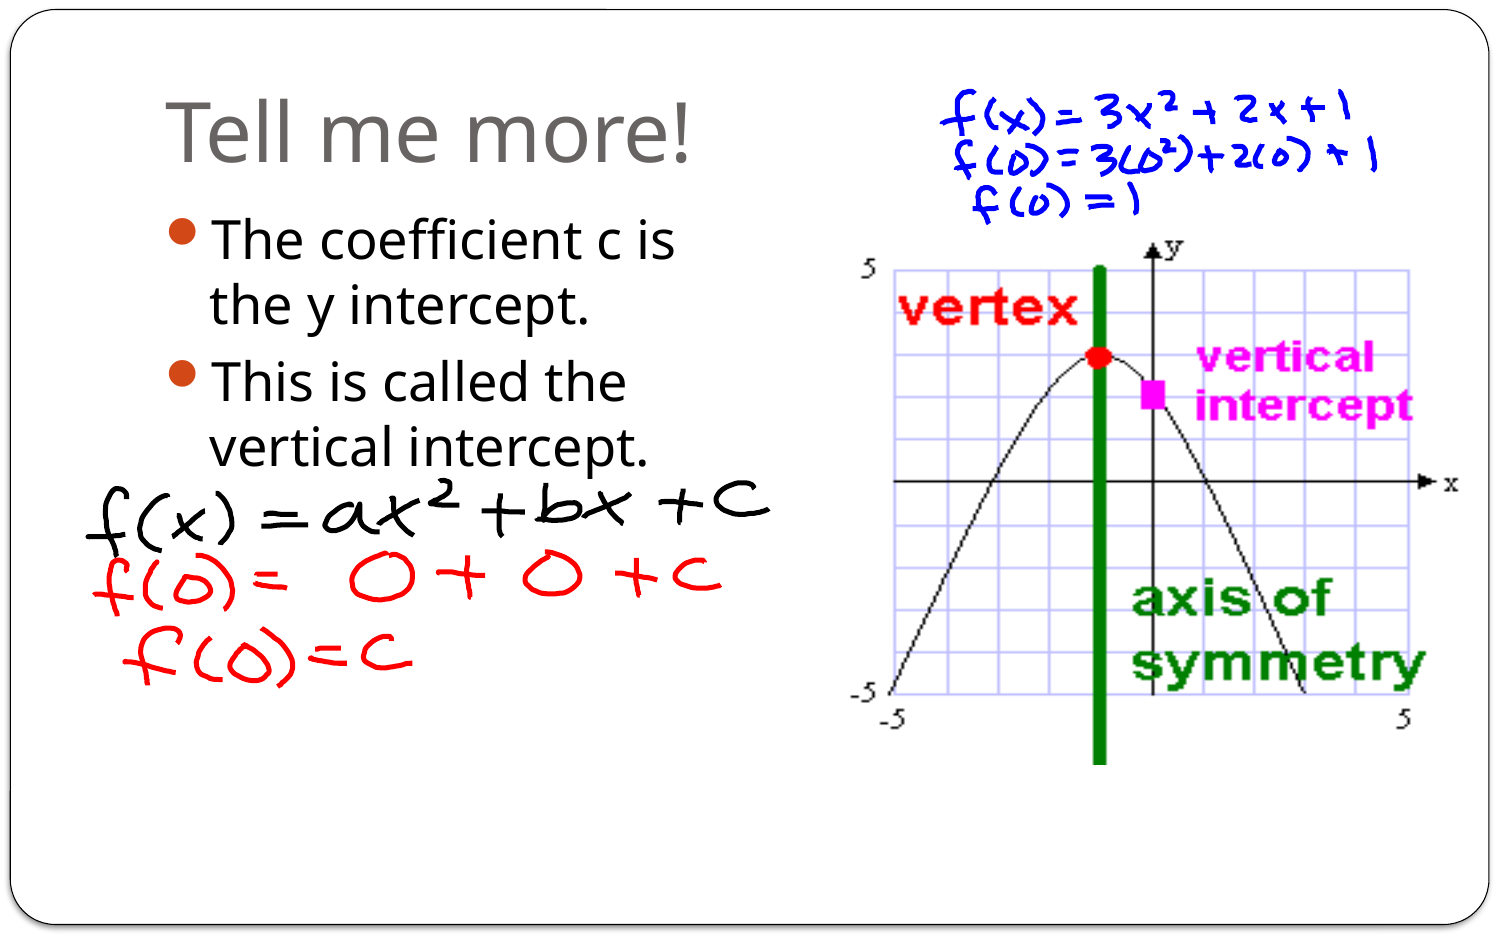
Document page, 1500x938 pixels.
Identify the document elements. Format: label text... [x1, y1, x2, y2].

text_box [437, 571, 465, 575]
text_box [498, 493, 504, 538]
text_box [195, 554, 234, 611]
text_box [111, 597, 122, 617]
text_box [260, 627, 294, 688]
text_box [674, 559, 722, 589]
text_box [143, 666, 159, 686]
text_box [362, 635, 413, 669]
text_box [195, 636, 223, 681]
text_box [144, 561, 163, 609]
text_box [465, 555, 472, 599]
text_box [582, 492, 631, 519]
text_box [175, 575, 212, 603]
text_box [176, 514, 186, 527]
text_box [93, 593, 134, 599]
text_box [185, 525, 203, 540]
text_box [599, 492, 609, 505]
text_box [470, 573, 486, 577]
text_box [377, 499, 420, 526]
text_box [108, 559, 129, 595]
text_box [715, 482, 770, 516]
text_box [324, 503, 380, 533]
title Tell me more! [149, 37, 1426, 195]
text_box [309, 657, 347, 665]
text_box [87, 533, 126, 539]
text_box [535, 482, 581, 522]
text_box [139, 627, 182, 668]
text_box [215, 492, 233, 545]
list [849, 239, 1465, 765]
text_box [678, 488, 684, 524]
text_box [104, 487, 128, 535]
text_box [429, 479, 460, 506]
text_box [109, 537, 121, 558]
text_box [634, 557, 640, 597]
text_box [351, 552, 414, 601]
text_box [171, 510, 205, 538]
text_box [124, 660, 176, 674]
text_box [229, 642, 270, 682]
text_box [639, 575, 658, 581]
text_box [254, 582, 288, 589]
text_box [607, 506, 624, 525]
text_box [658, 500, 680, 504]
list The coefficient c is the y intercept. This is called the vertical intercept. [149, 197, 766, 824]
text_box [138, 494, 169, 552]
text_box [941, 91, 1375, 224]
text_box [683, 501, 704, 506]
text_box [263, 512, 298, 516]
text_box [524, 551, 581, 595]
text_box [390, 497, 398, 513]
text_box [615, 572, 635, 577]
text_box [394, 513, 415, 537]
